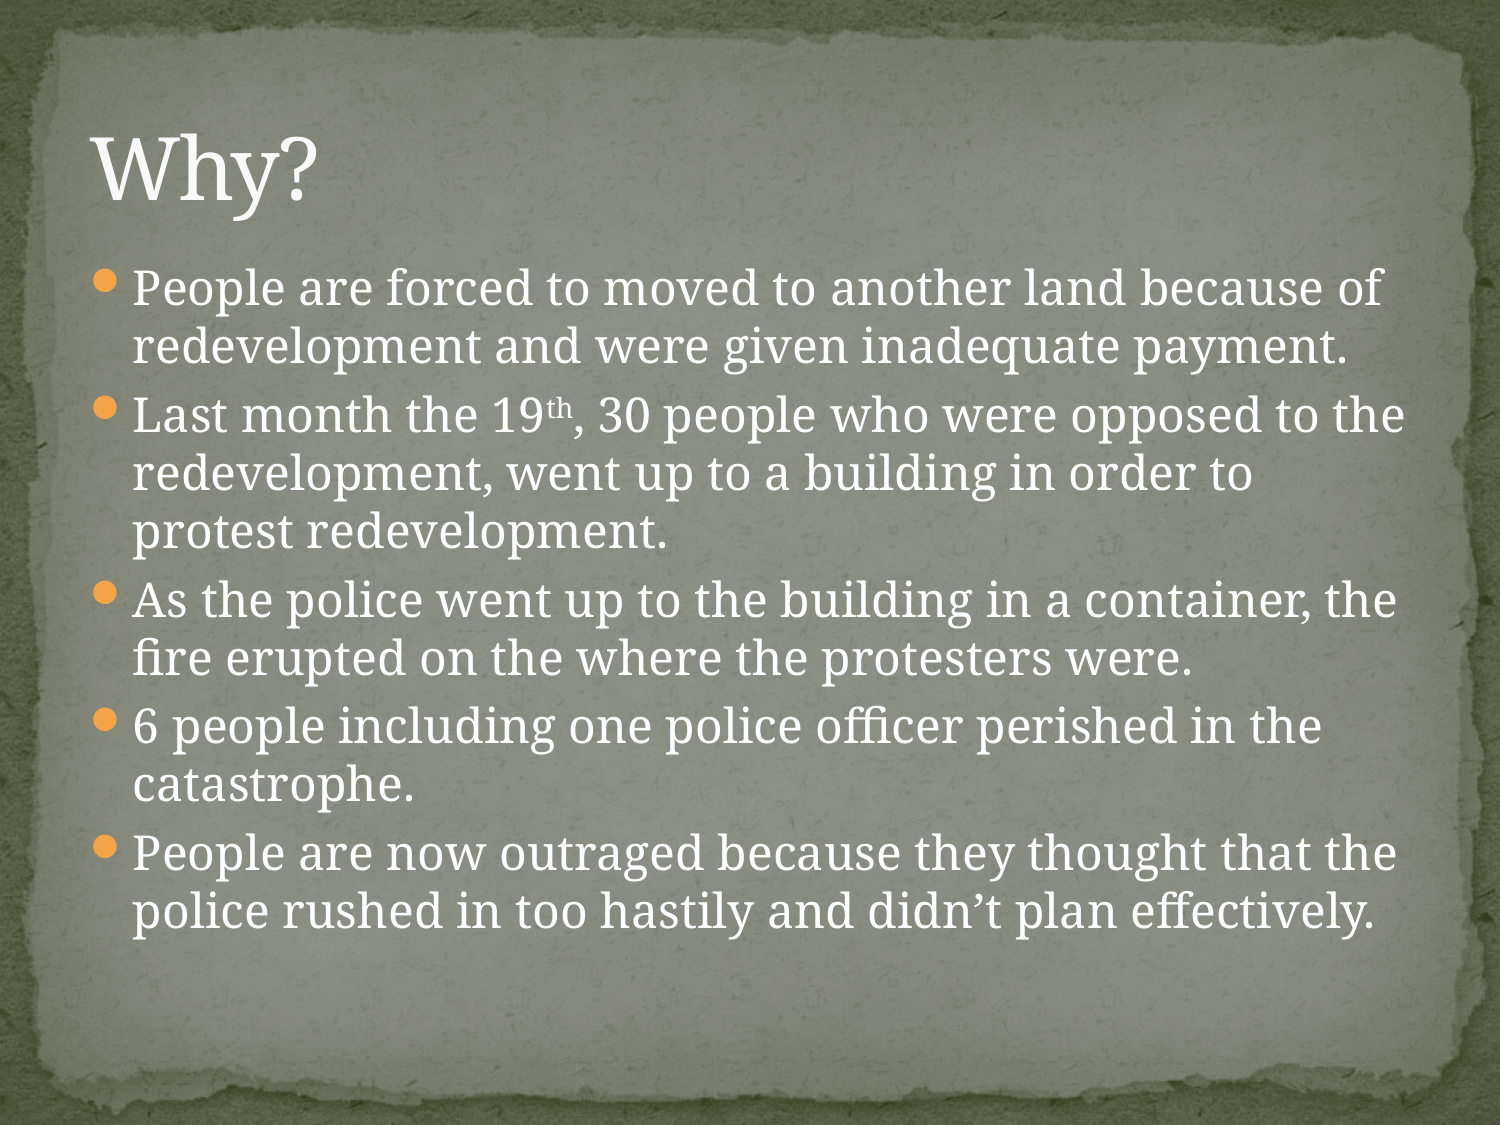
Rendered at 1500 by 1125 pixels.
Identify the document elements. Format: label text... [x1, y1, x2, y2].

list People are forced to moved to another land because of redevelopment and were given inadequate payment. Last month the 19th, 30 people who were opposed to the redevelopment, went up to a building in order to protest redevelopment. As the police went up to the building in a container, the fire erupted on the where the protesters were. 6 people including one police officer perished in the catastrophe. People are now outraged because they thought that the police rushed in too hastily and didn’t plan effectively. [75, 249, 1425, 1000]
title Why? [74, 24, 1425, 225]
